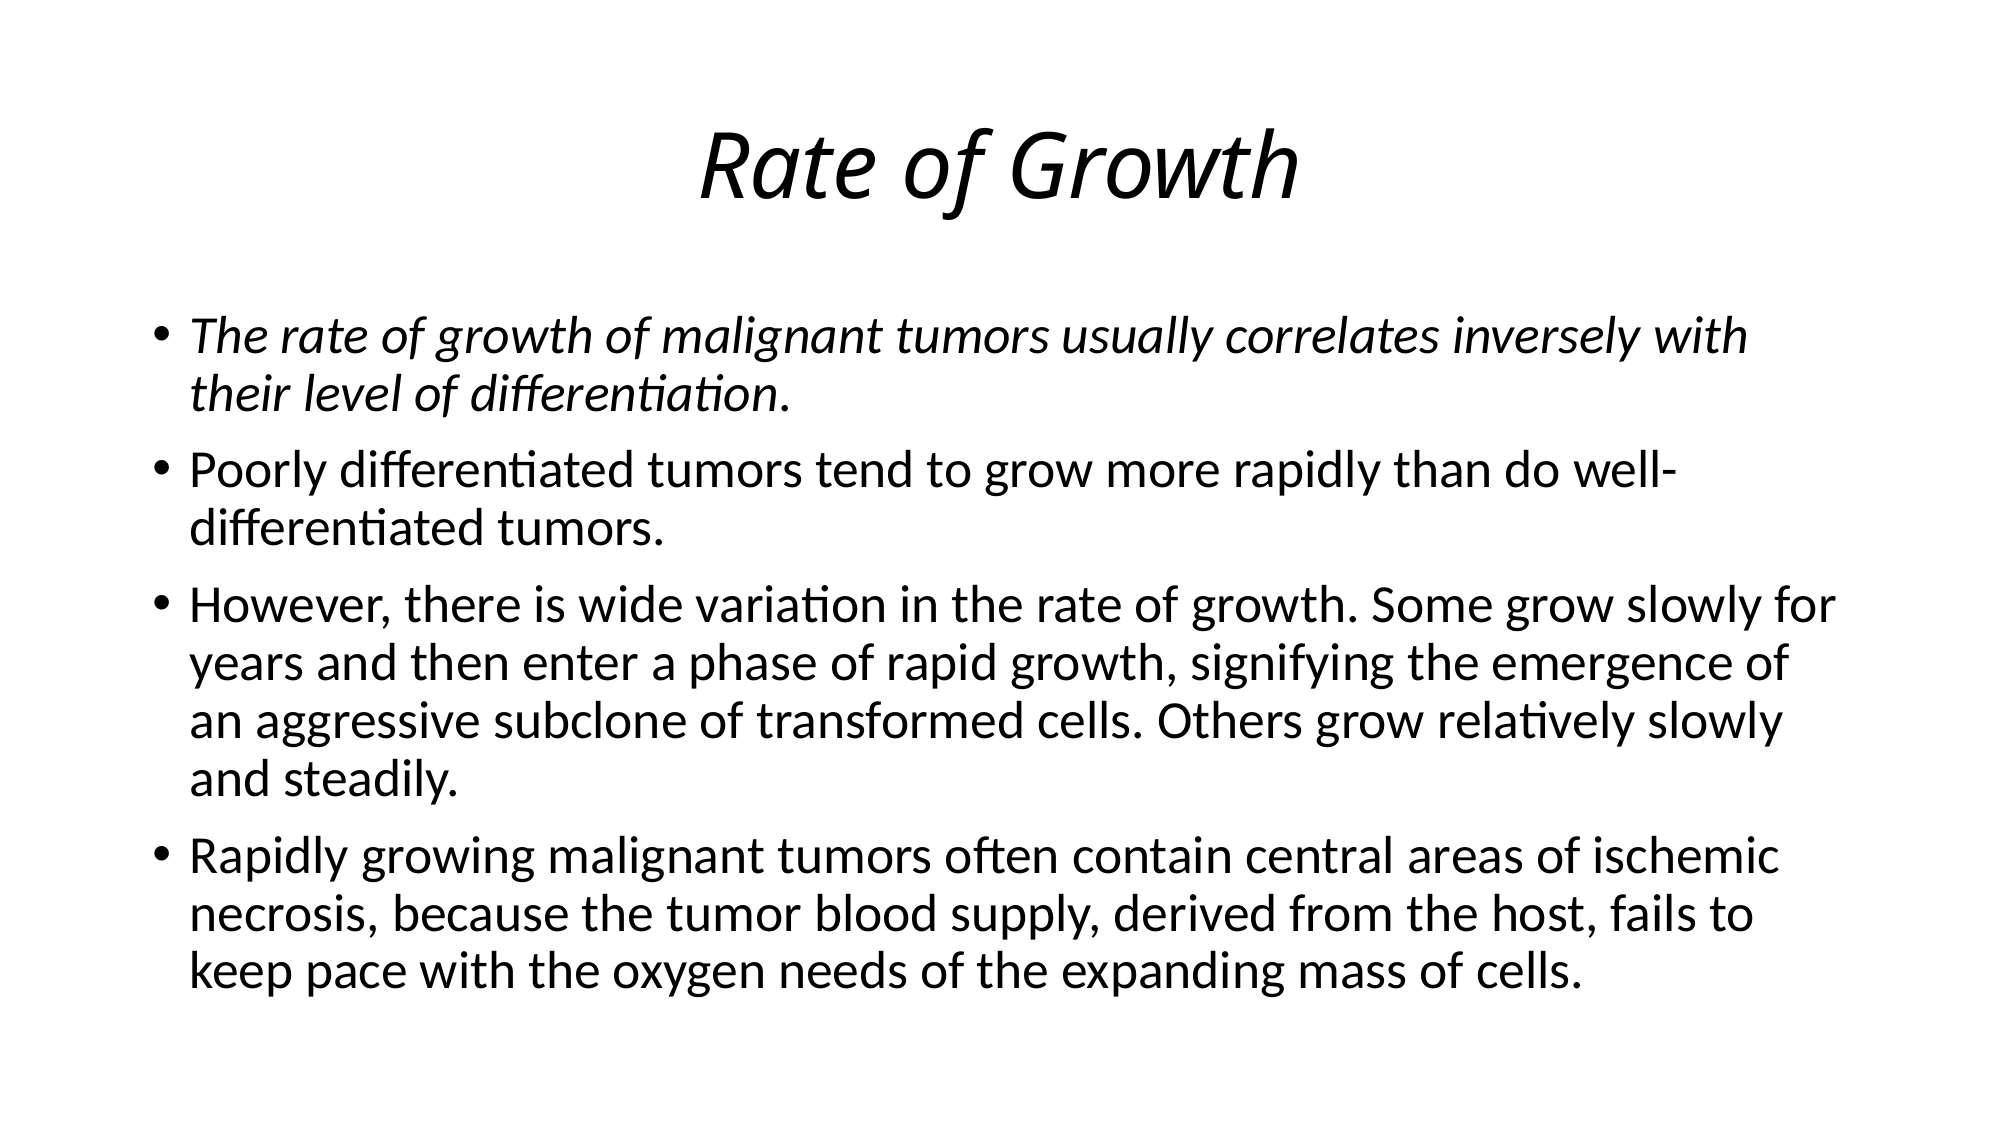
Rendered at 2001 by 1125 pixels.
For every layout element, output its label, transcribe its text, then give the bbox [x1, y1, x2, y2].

list The rate of growth of malignant tumors usually correlates inversely with their level of differentiation. Poorly differentiated tumors tend to grow more rapidly than do well-differentiated tumors. However, there is wide variation in the rate of growth. Some grow slowly for years and then enter a phase of rapid growth, signifying the emergence of an aggressive subclone of transformed cells. Others grow relatively slowly and steadily. Rapidly growing malignant tumors often contain central areas of ischemic necrosis, because the tumor blood supply, derived from the host, fails to keep pace with the oxygen needs of the expanding mass of cells. [137, 299, 1863, 1014]
title Rate of Growth [137, 59, 1863, 278]
